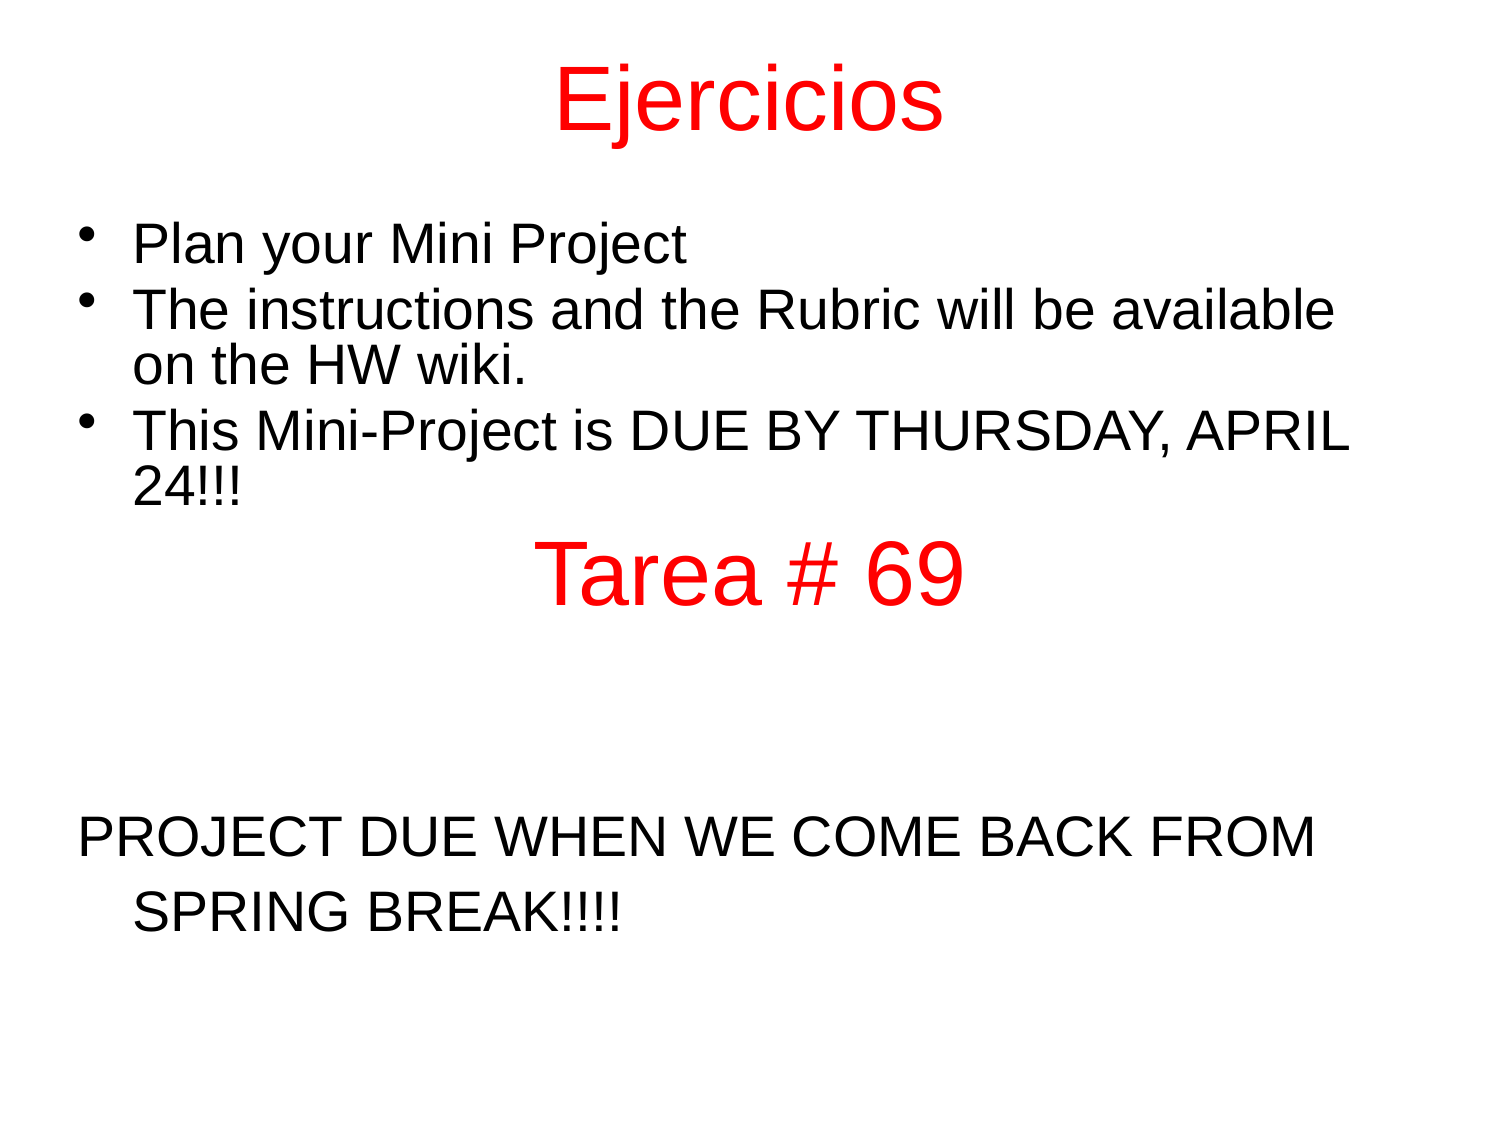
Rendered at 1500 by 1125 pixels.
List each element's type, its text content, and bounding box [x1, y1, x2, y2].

title Ejercicios [75, 0, 1425, 188]
list Plan your Mini Project The instructions and the Rubric will be available on the HW wiki. This Mini-Project is DUE BY THURSDAY, APRIL 24!!! PROJECT DUE WHEN WE COME BACK FROM SPRING BREAK!!!! [62, 212, 1413, 955]
text_box Tarea # 69 [74, 474, 1425, 663]
